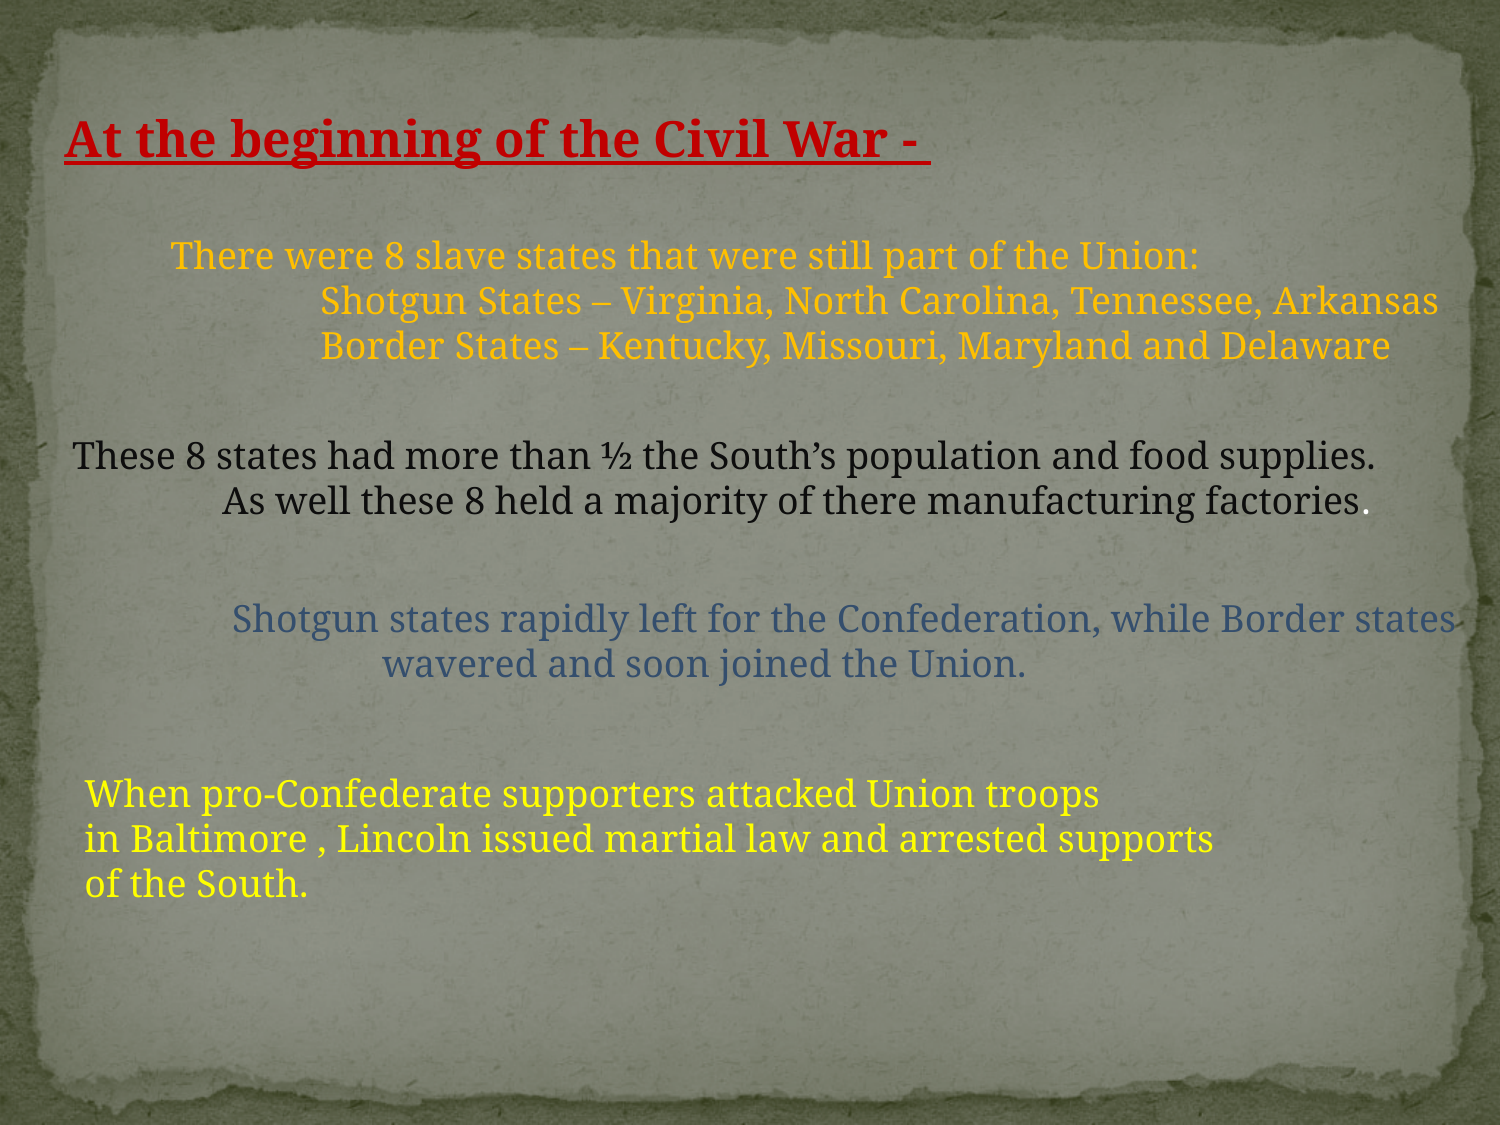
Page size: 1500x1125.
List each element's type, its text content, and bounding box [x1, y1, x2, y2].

text_box Shotgun states rapidly left for the Confederation, while Border states wavered and soon joined the Union. [217, 587, 1482, 693]
text_box There were 8 slave states that were still part of the Union: Shotgun States – Virginia, North Carolina, Tennessee, Arkansas Border States – Kentucky, Missouri, Maryland and Delaware [155, 224, 1456, 375]
text_box These 8 states had more than ½ the South’s population and food supplies. As well these 8 held a majority of there manufacturing factories. [57, 424, 1396, 530]
text_box When pro-Confederate supporters attacked Union troops in Baltimore , Lincoln issued martial law and arrested supports of the South. [69, 762, 1241, 913]
text_box At the beginning of the Civil War - [49, 99, 946, 175]
